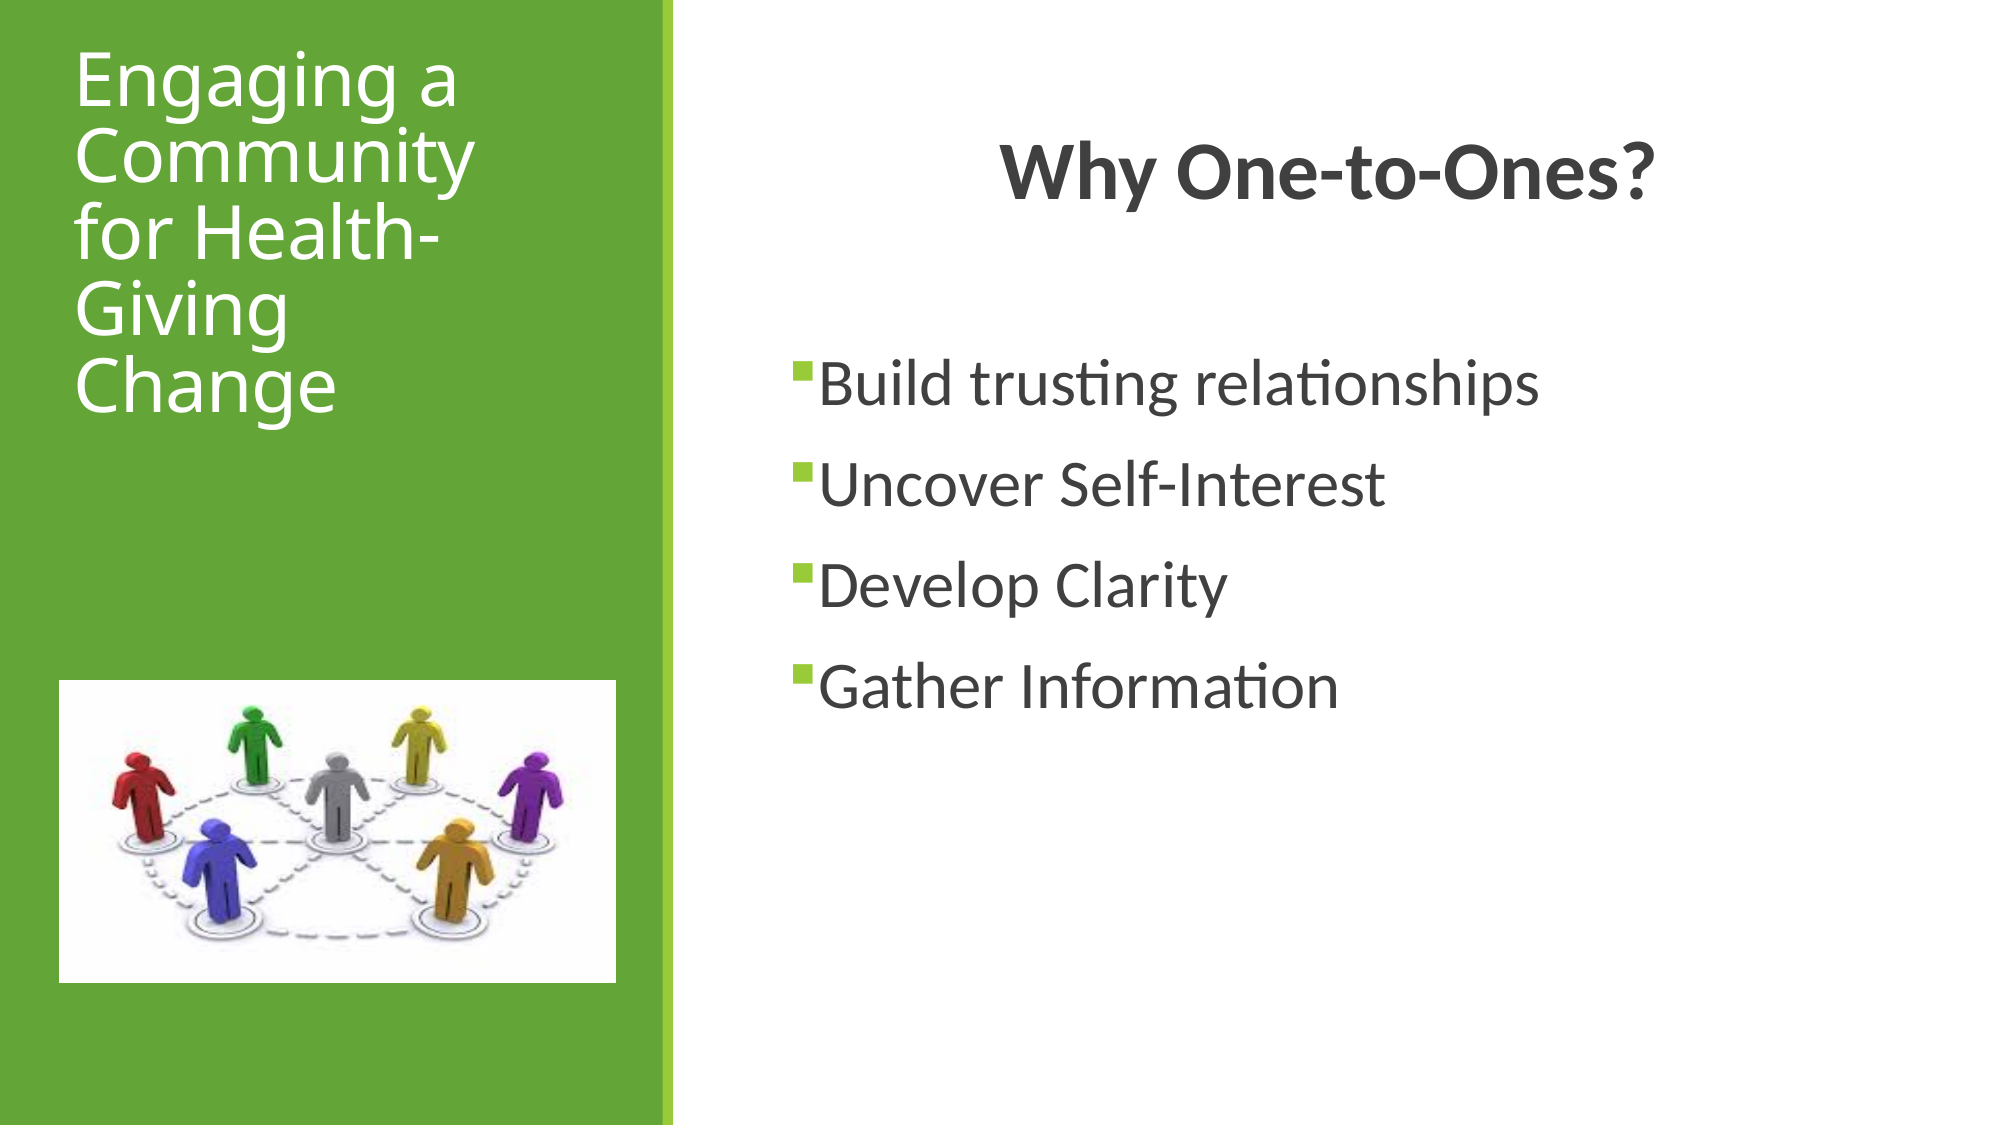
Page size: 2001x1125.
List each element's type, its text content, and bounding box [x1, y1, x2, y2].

title Engaging a Community for Health-Giving Change [59, 59, 584, 435]
list Why One-to-Ones? Build trusting relationships Uncover Self-Interest Develop Clarity Gather Information [787, 120, 1853, 983]
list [58, 680, 617, 983]
